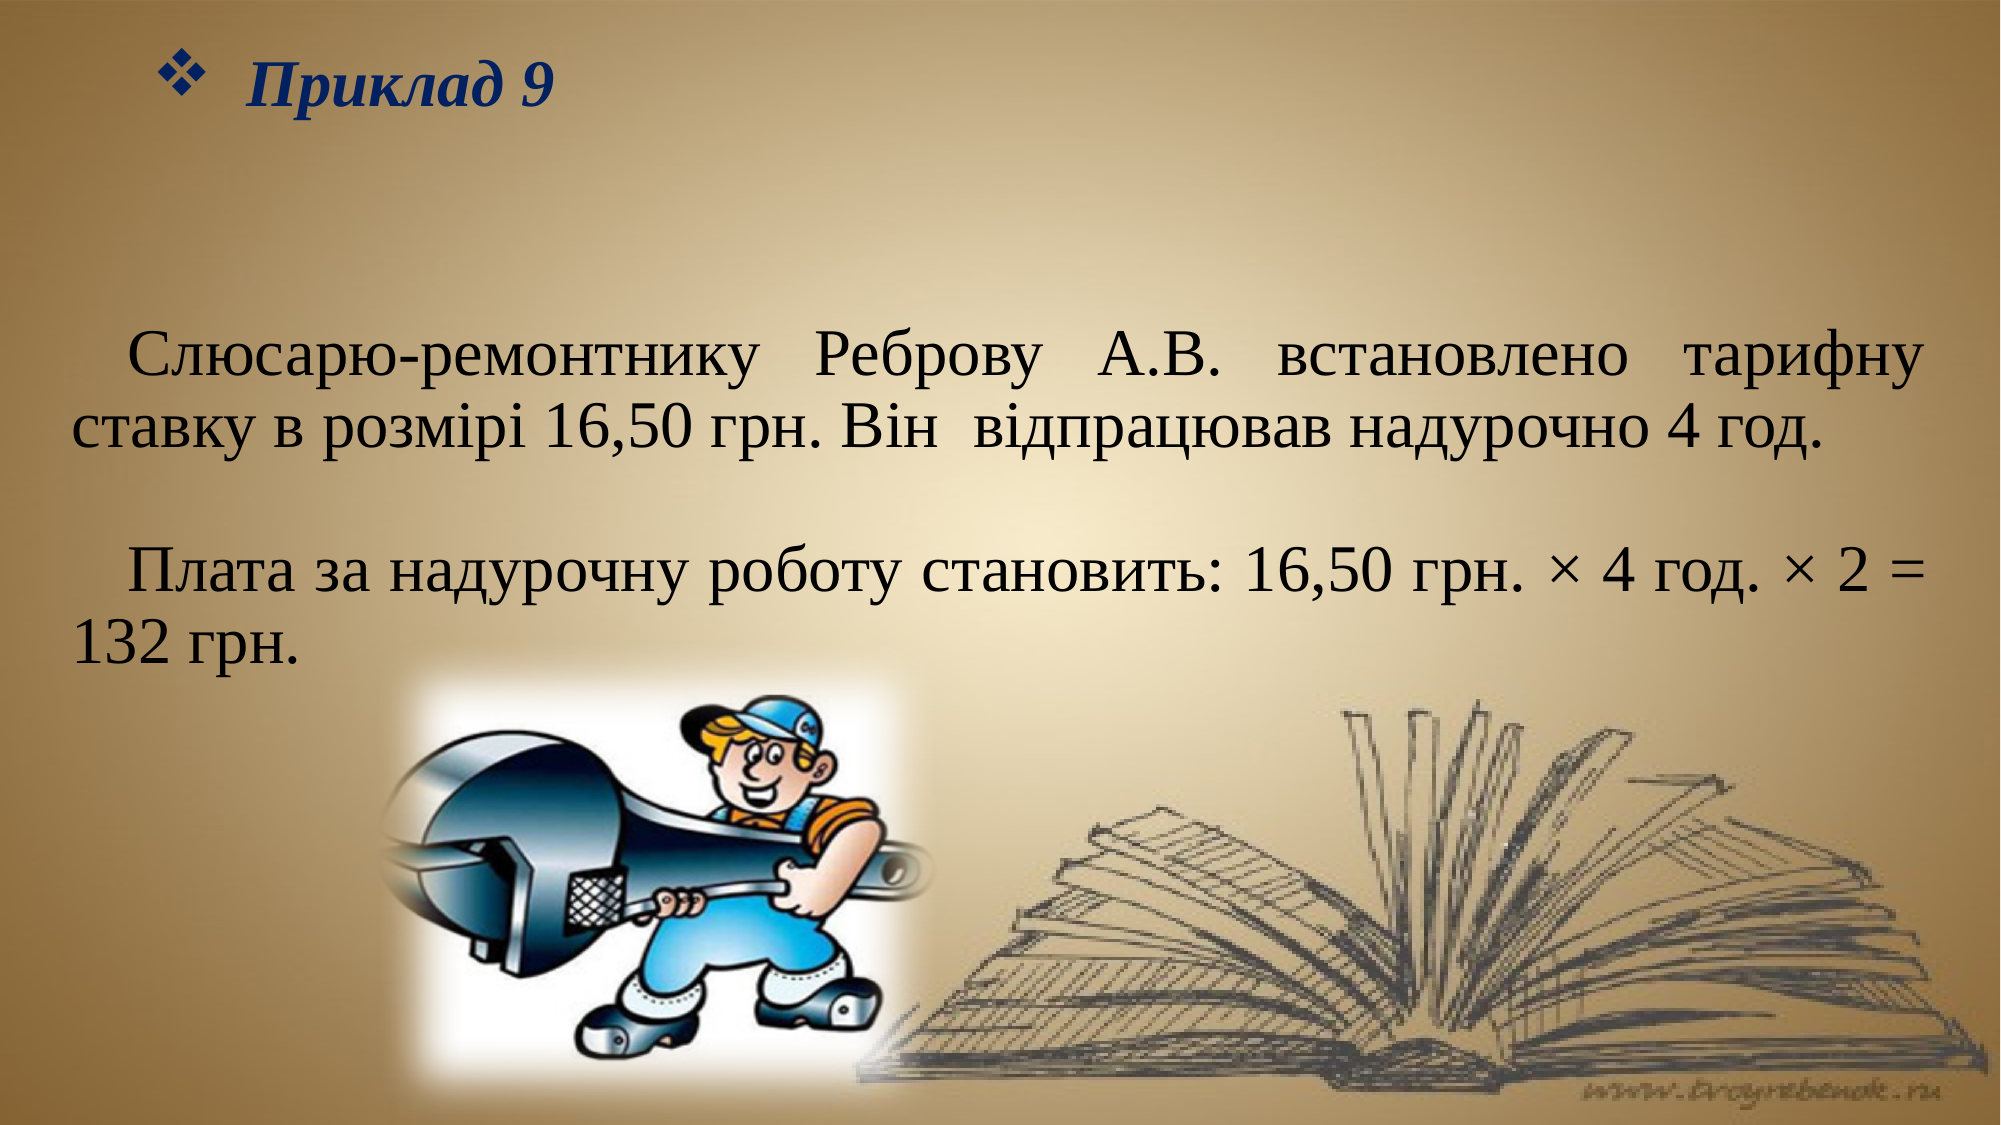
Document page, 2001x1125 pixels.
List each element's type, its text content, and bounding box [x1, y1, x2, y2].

list Слюсарю-ремонтнику Реброву А.В. встановлено тарифну ставку в розмірі 16,50 грн. Він відпрацював надурочно 4 год. Плата за надурочну роботу становить: 16,50 грн. × 4 год. × 2 = 132 грн. [56, 166, 1942, 1072]
picture [0, 0, 2001, 1125]
title Приклад 9 [137, 27, 1863, 142]
